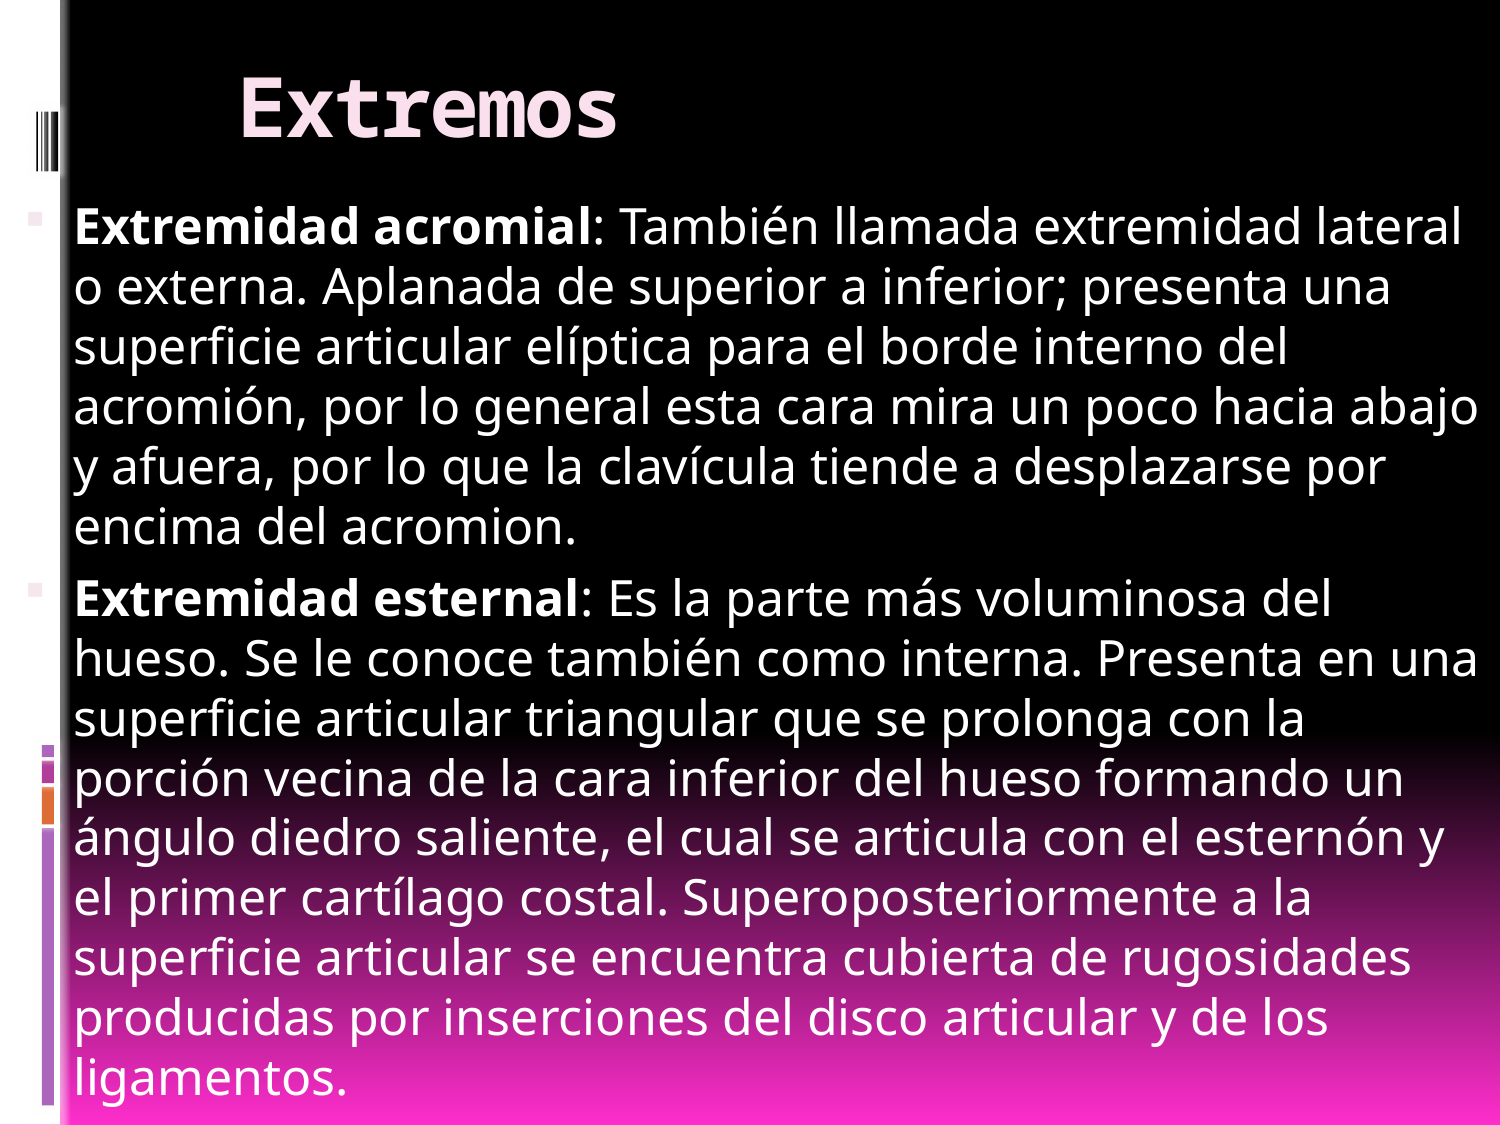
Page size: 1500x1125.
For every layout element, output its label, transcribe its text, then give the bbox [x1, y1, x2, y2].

title Extremos [222, 46, 1425, 187]
list Extremidad acromial: También llamada extremidad lateral o externa. Aplanada de superior a inferior; presenta una superficie articular elíptica para el borde interno del acromión, por lo general esta cara mira un poco hacia abajo y afuera, por lo que la clavícula tiende a desplazarse por encima del acromion. Extremidad esternal: Es la parte más voluminosa del hueso. Se le conoce también como interna. Presenta en una superficie articular triangular que se prolonga con la porción vecina de la cara inferior del hueso formando un ángulo diedro saliente, el cual se articula con el esternón y el primer cartílago costal. Superoposteriormente a la superficie articular se encuentra cubierta de rugosidades producidas por inserciones del disco articular y de los ligamentos. [0, 187, 1500, 1125]
